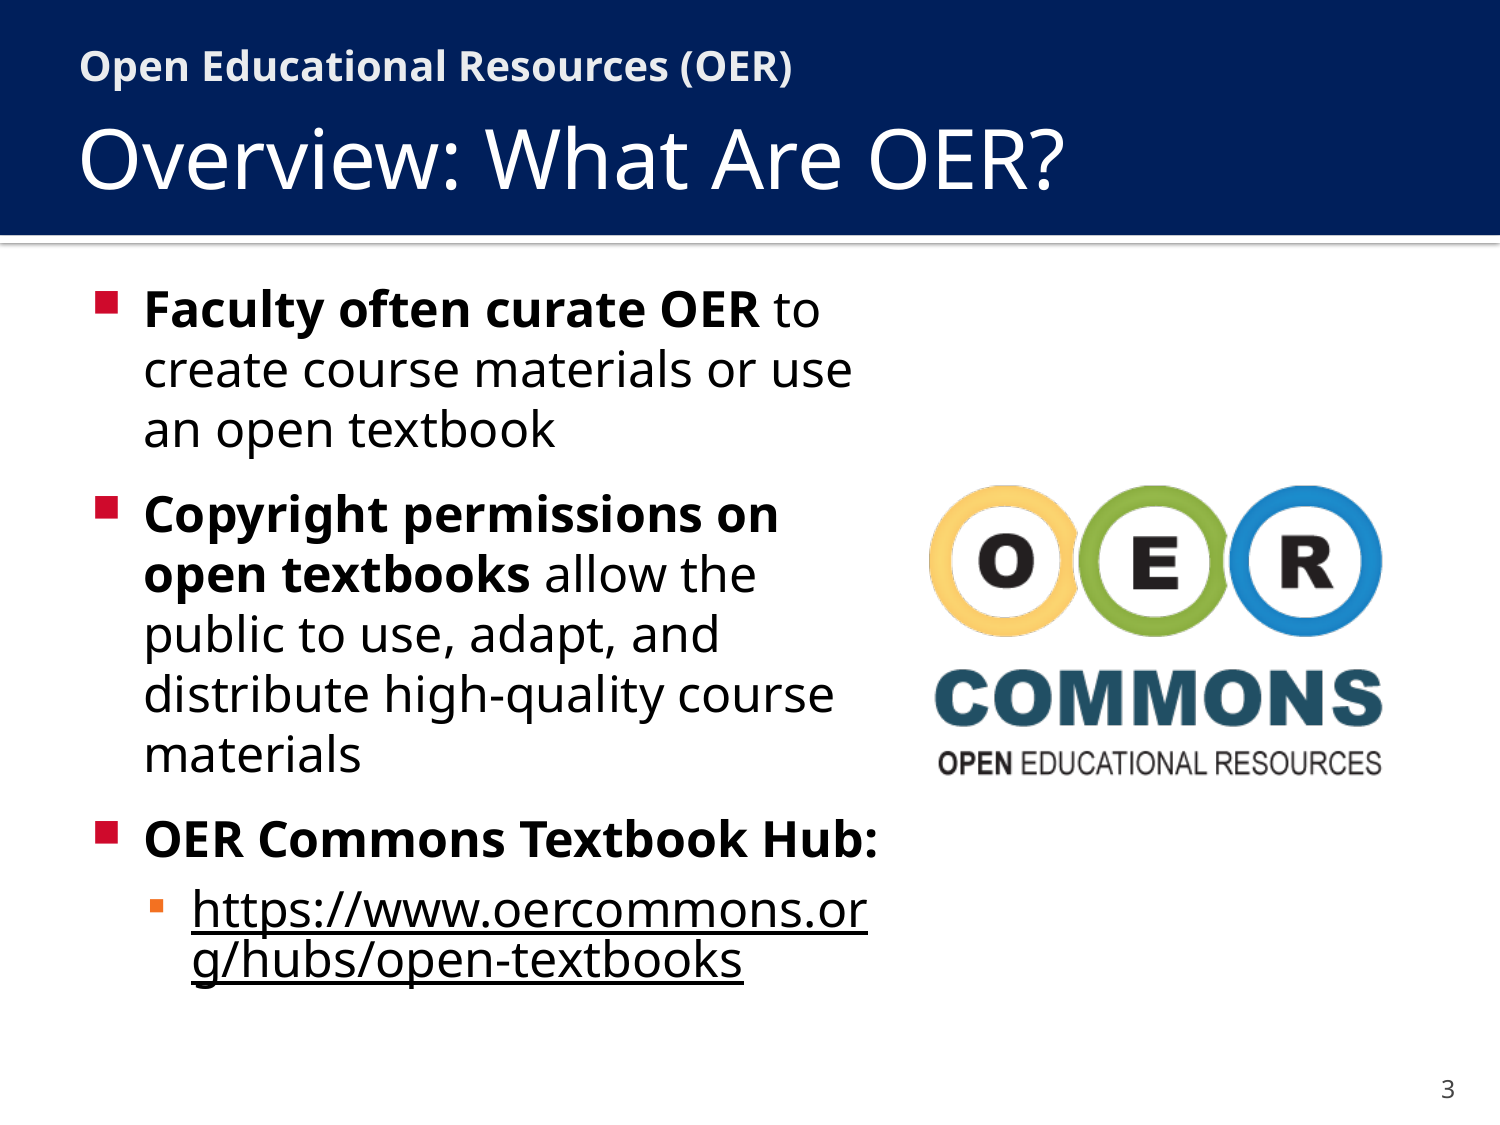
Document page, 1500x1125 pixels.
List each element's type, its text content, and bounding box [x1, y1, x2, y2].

title Overview: What Are OER? [62, 87, 1438, 226]
list Faculty often curate OER to create course materials or use an open textbook Copyright permissions on open textbooks allow the public to use, adapt, and distribute high-quality course materials OER Commons Textbook Hub: https://www.oercommons.org/hubs/open-textbooks [62, 262, 901, 1022]
picture [924, 399, 1400, 875]
list Open Educational Resources (OER) [49, 24, 1451, 101]
